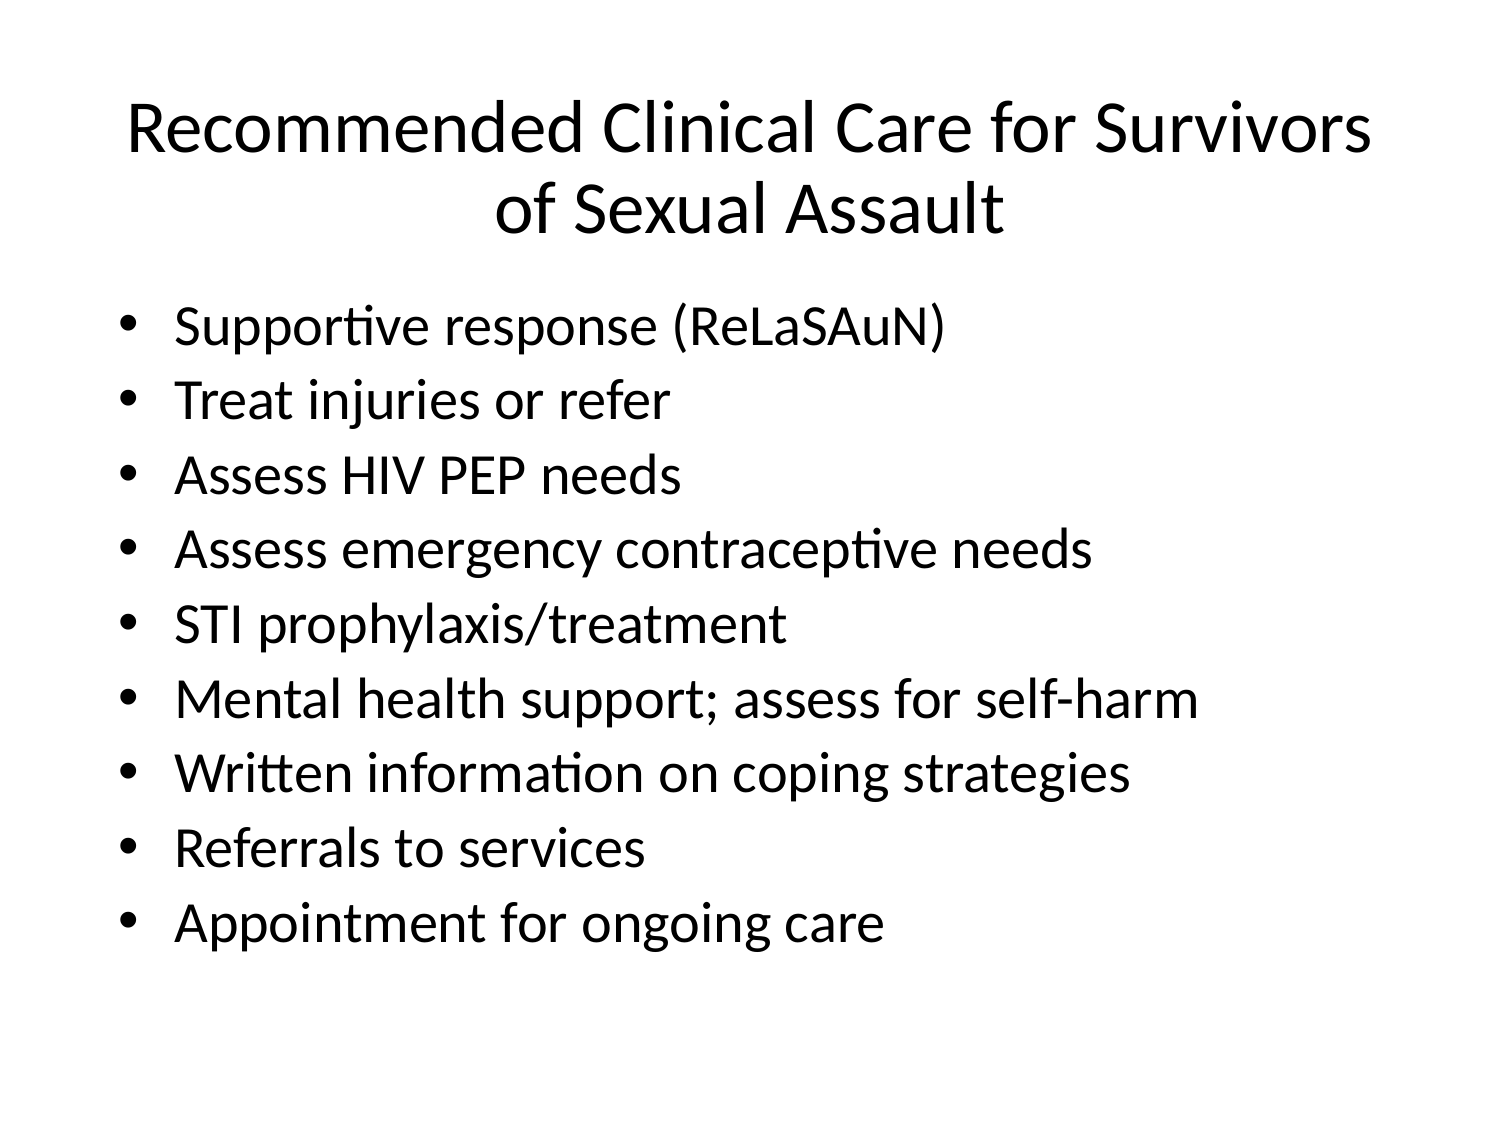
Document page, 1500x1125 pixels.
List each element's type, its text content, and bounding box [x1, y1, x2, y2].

title Recommended Clinical Care for Survivors of Sexual Assault [103, 59, 1397, 278]
list Supportive response (ReLaSAuN) Treat injuries or refer Assess HIV PEP needs Assess emergency contraceptive needs STI prophylaxis/treatment Mental health support; assess for self-harm Written information on coping strategies Referrals to services Appointment for ongoing care [103, 287, 1397, 1073]
